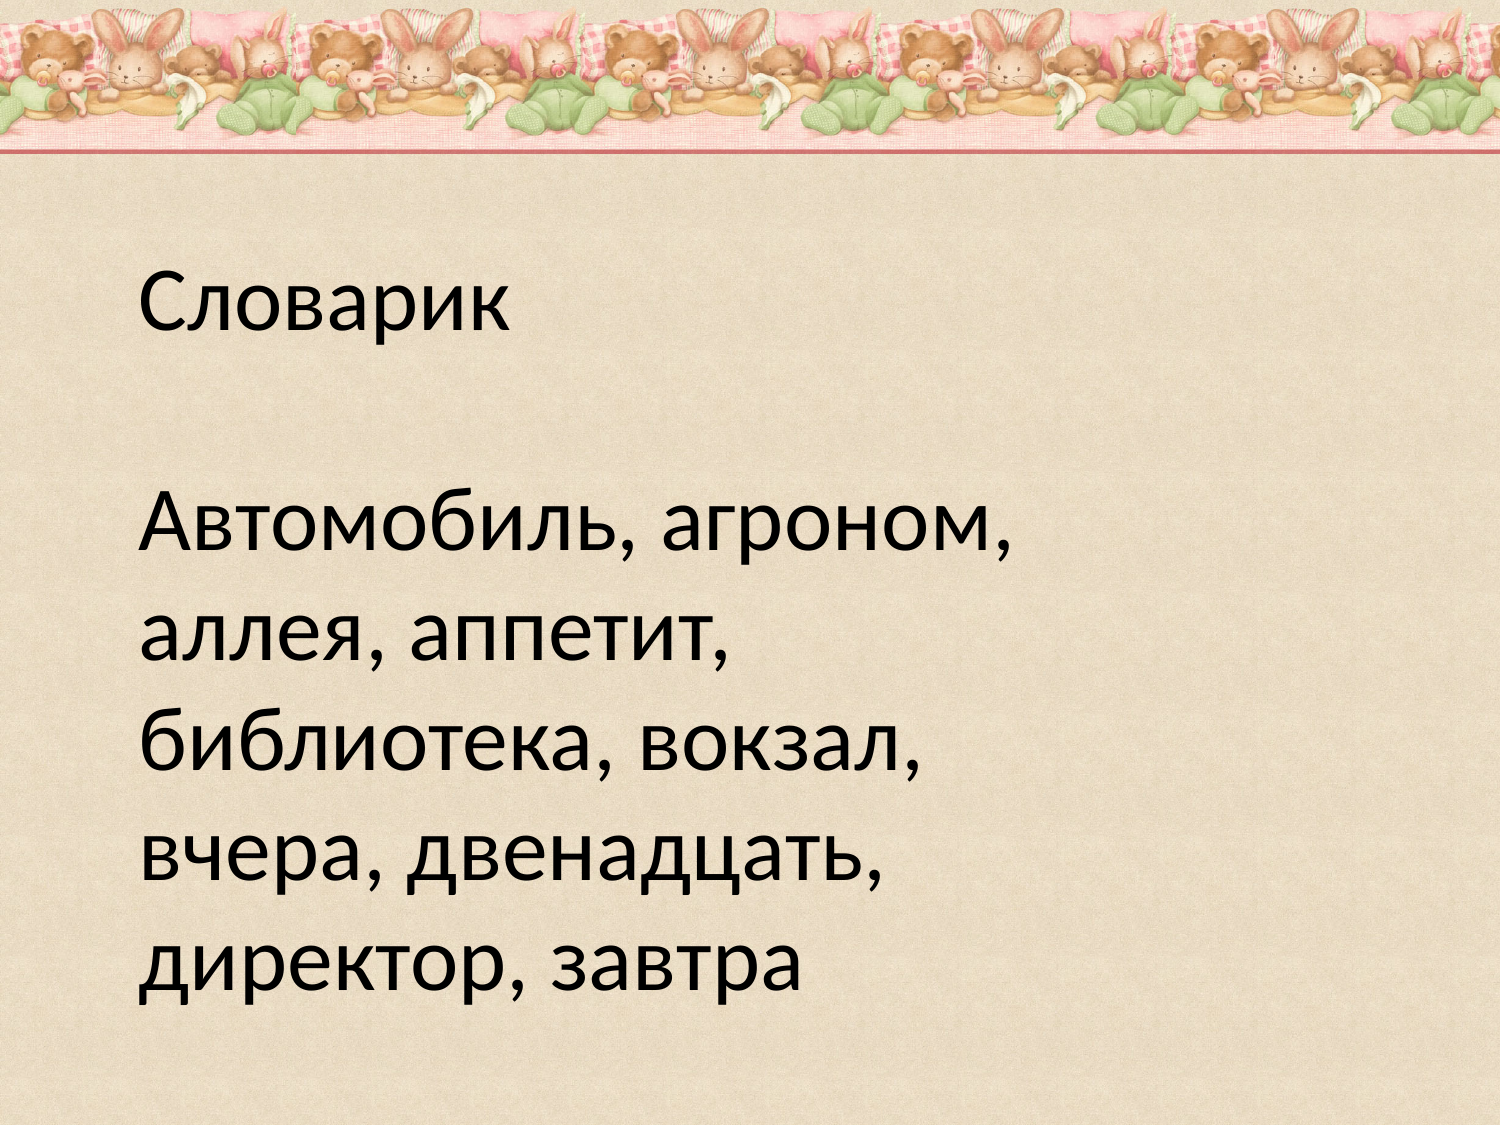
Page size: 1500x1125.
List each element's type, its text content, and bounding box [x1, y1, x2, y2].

picture [0, 0, 1500, 1125]
text_box Словарик Автомобиль, агроном, аллея, аппетит, библиотека, вокзал, вчера, двенадцать, директор, завтра [123, 231, 1199, 1017]
